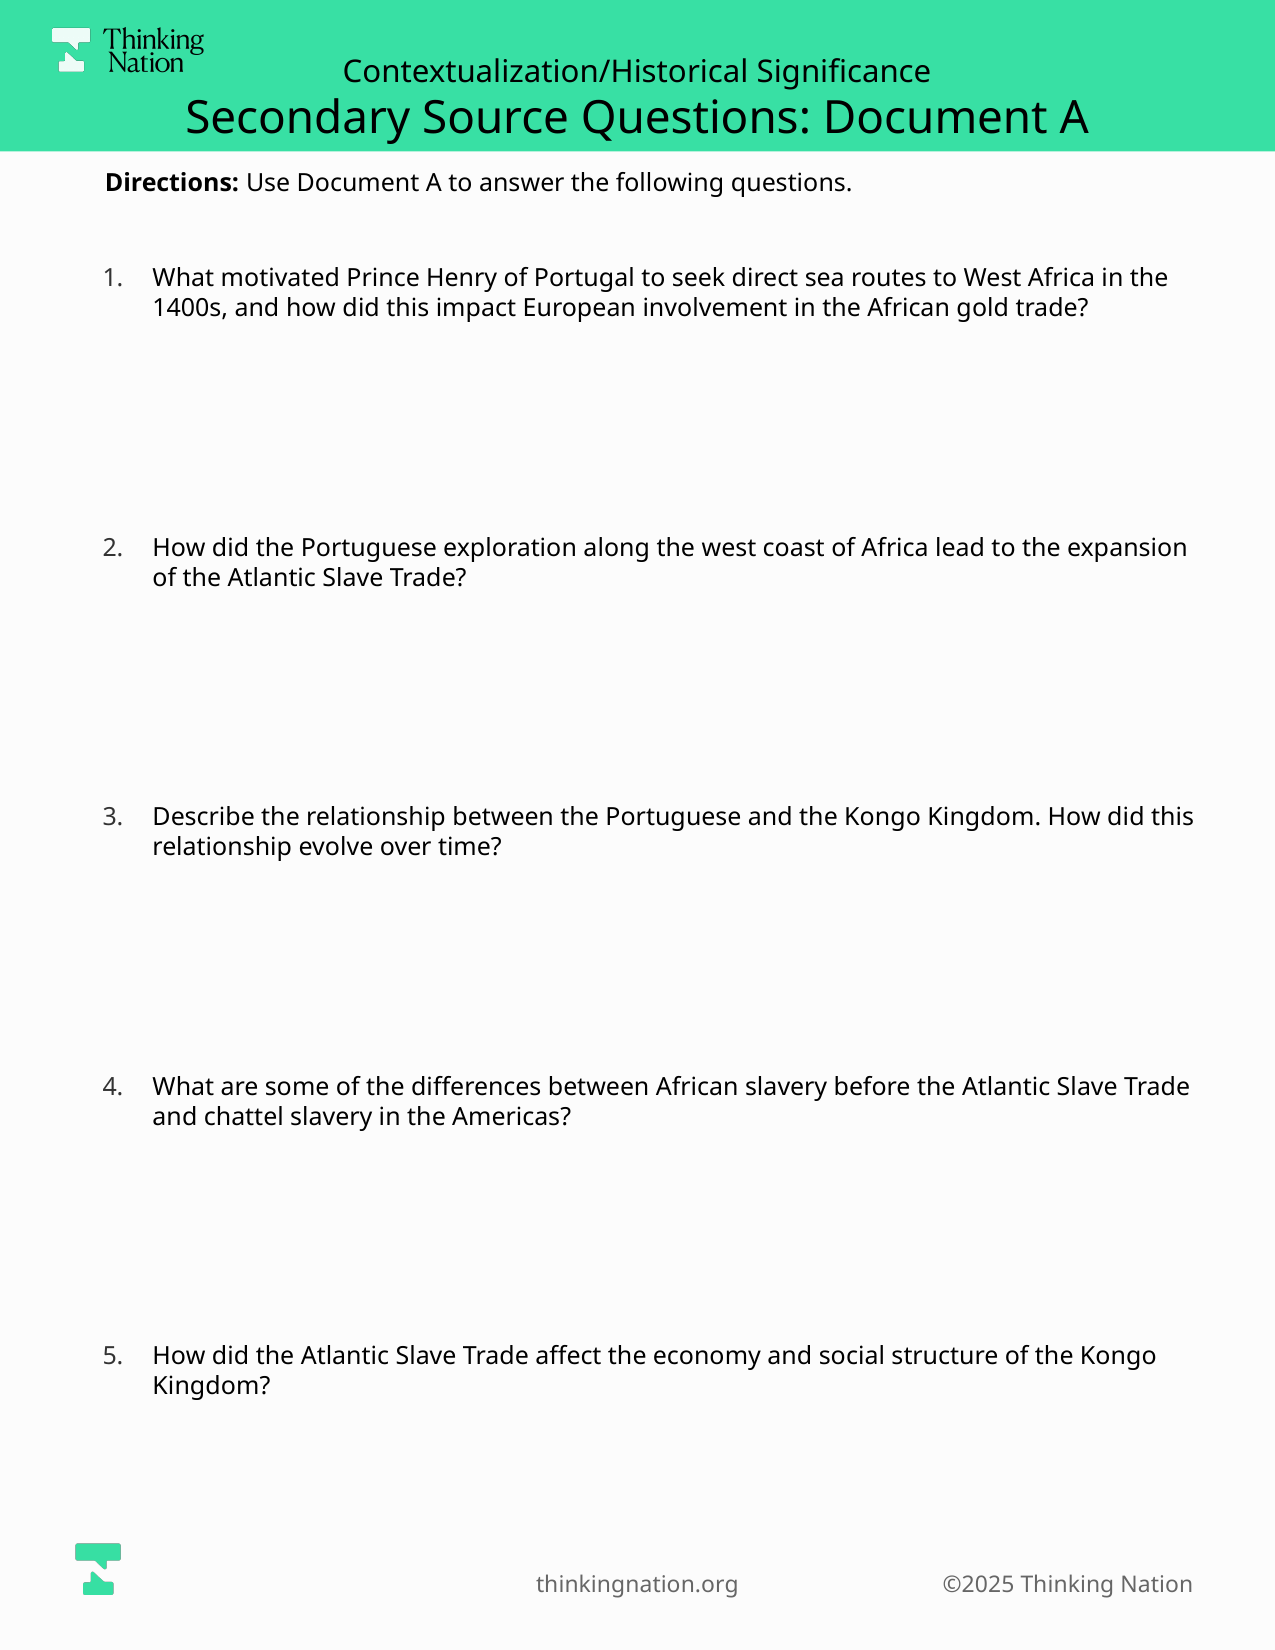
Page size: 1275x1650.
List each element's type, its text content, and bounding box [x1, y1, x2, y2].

text_box ©2025 Thinking Nation [907, 1553, 1210, 1605]
text_box thinkingnation.org [486, 1553, 789, 1605]
text_box What motivated Prince Henry of Portugal to seek direct sea routes to West Africa in the 1400s, and how did this impact European involvement in the African gold trade? How did the Portuguese exploration along the west coast of Africa lead to the expansion of the Atlantic Slave Trade? Describe the relationship between the Portuguese and the Kongo Kingdom. How did this relationship evolve over time? What are some of the differences between African slavery before the Atlantic Slave Trade and chattel slavery in the Americas? How did the Atlantic Slave Trade affect the economy and social structure of the Kongo Kingdom? [62, 246, 1224, 1475]
text_box Directions: Use Document A to answer the following questions. [89, 151, 1186, 212]
text_box Contextualization/Historical Significance Secondary Source Questions: Document A [0, 0, 1275, 152]
picture [62, 1533, 134, 1605]
picture [35, 13, 210, 87]
